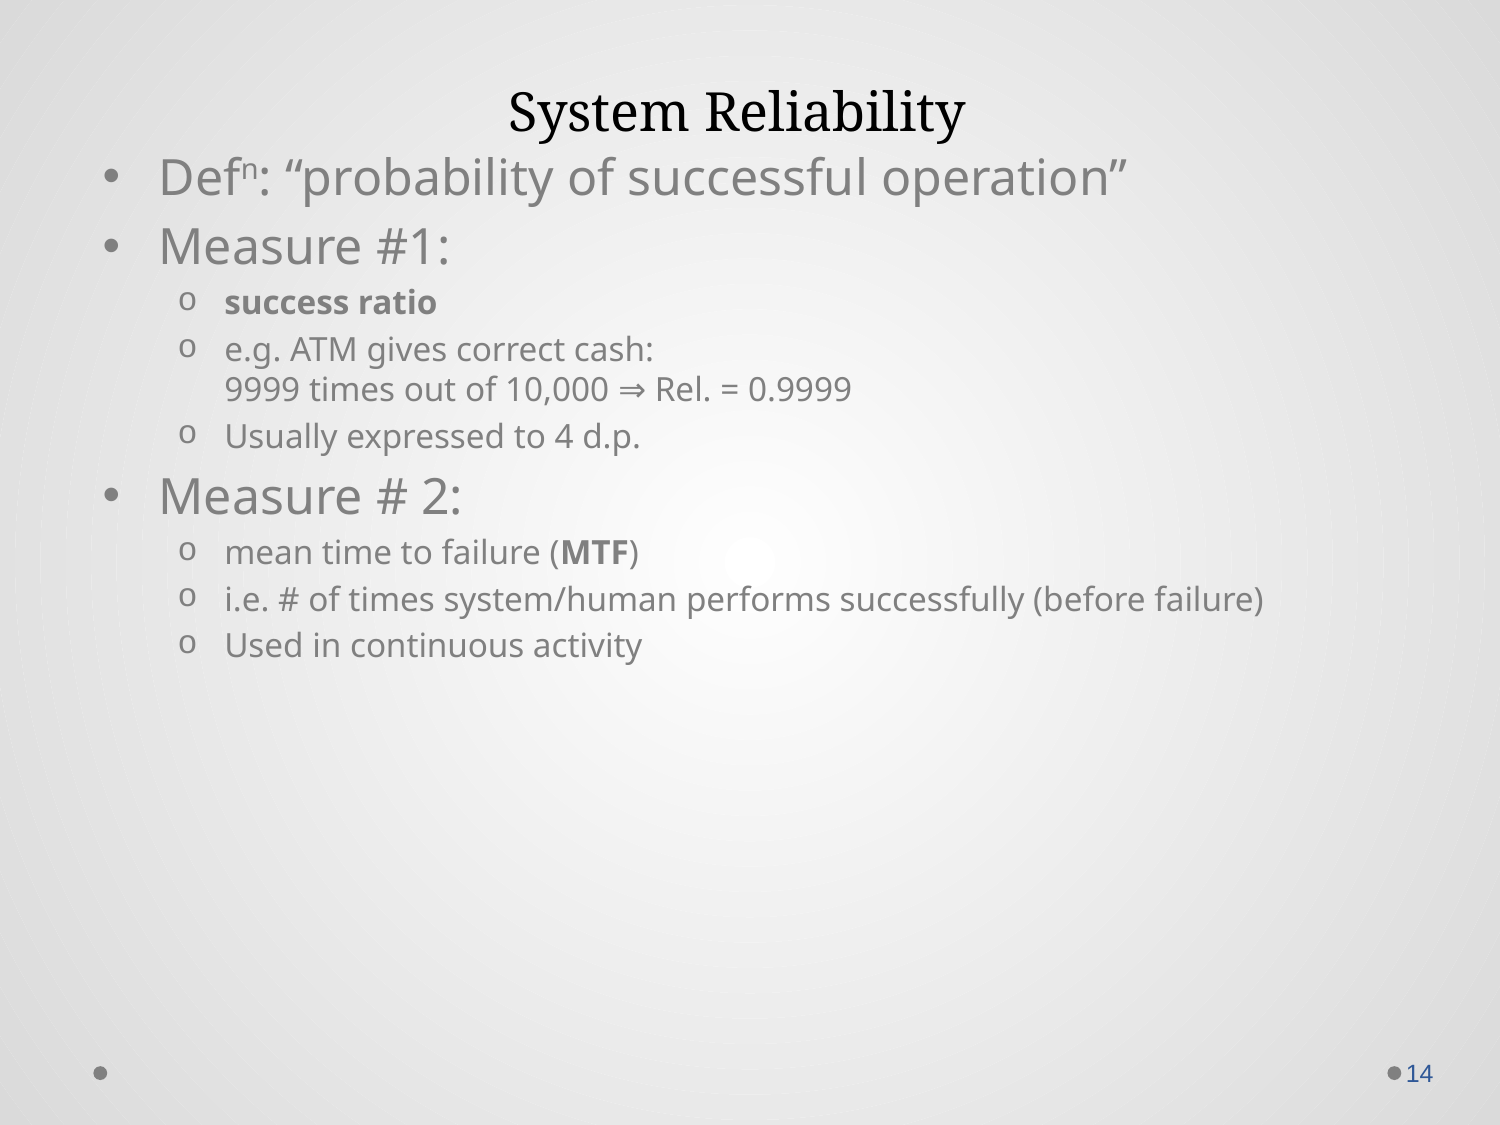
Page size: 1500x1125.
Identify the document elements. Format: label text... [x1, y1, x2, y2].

slide_number 14 [1401, 1042, 1494, 1103]
title System Reliability [62, 50, 1413, 150]
list Defn: “probability of successful operation” Measure #1: success ratio e.g. ATM gives correct cash: 9999 times out of 10,000 ⇒ Rel. = 0.9999 Usually expressed to 4 d.p. Measure # 2: mean time to failure (MTF) i.e. # of times system/human performs successfully (before failure) Used in continuous activity [87, 137, 1438, 1113]
